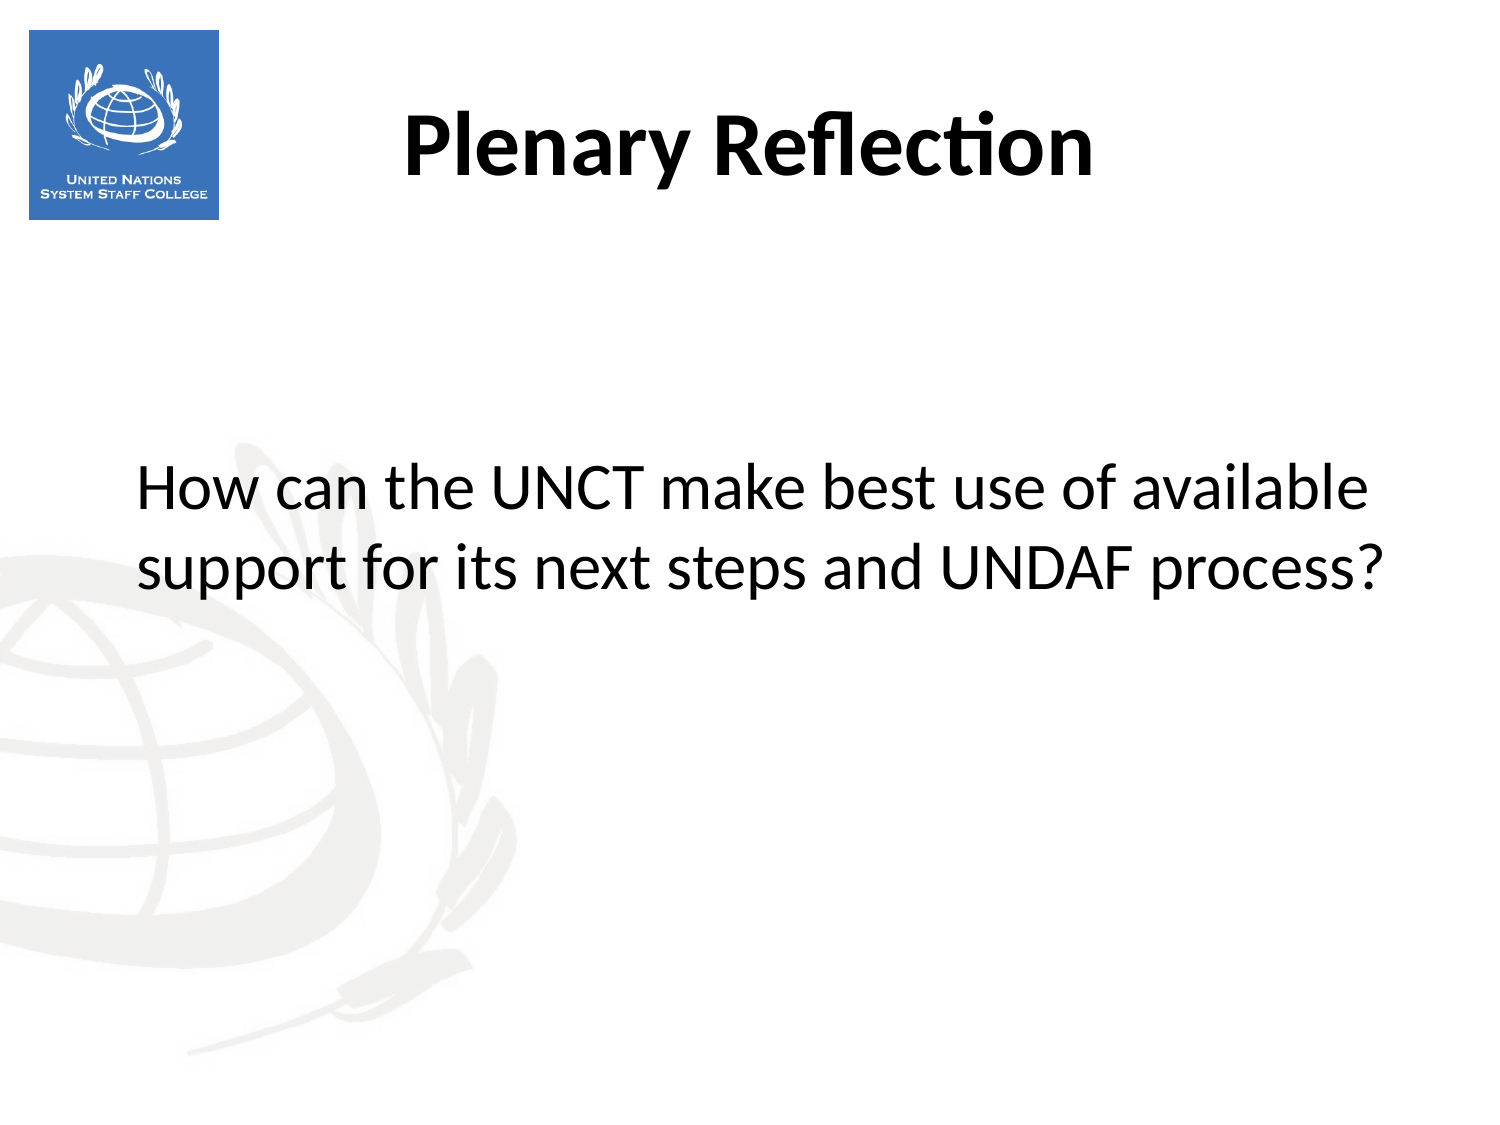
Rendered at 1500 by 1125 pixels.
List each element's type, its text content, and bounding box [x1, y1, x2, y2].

picture [29, 30, 219, 220]
list How can the UNCT make best use of available support for its next steps and UNDAF process? [64, 341, 1416, 729]
title Plenary Reflection [74, 44, 1426, 233]
